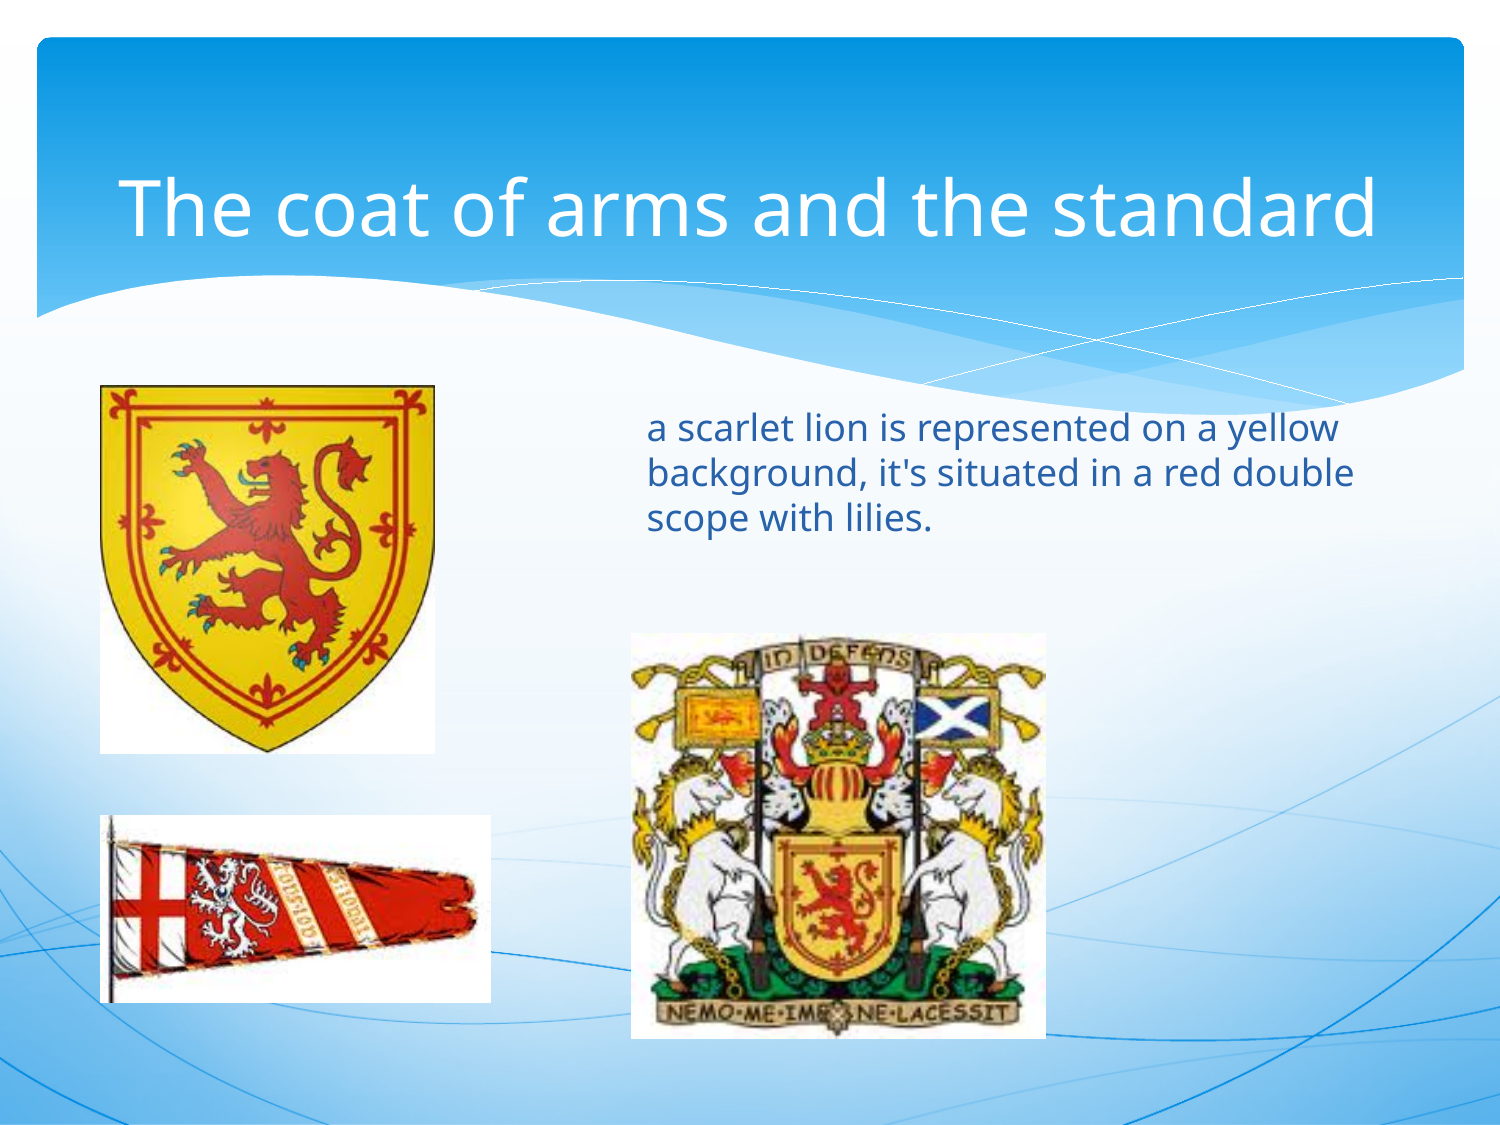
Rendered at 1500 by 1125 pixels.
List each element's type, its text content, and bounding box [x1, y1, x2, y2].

text_box a scarlet lion is represented on a yellow background, it's situated in a red double scope with lilies. [631, 397, 1382, 547]
picture [100, 815, 491, 1004]
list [100, 385, 435, 755]
title The coat of arms and the standard [75, 55, 1425, 261]
picture [631, 633, 1046, 1040]
